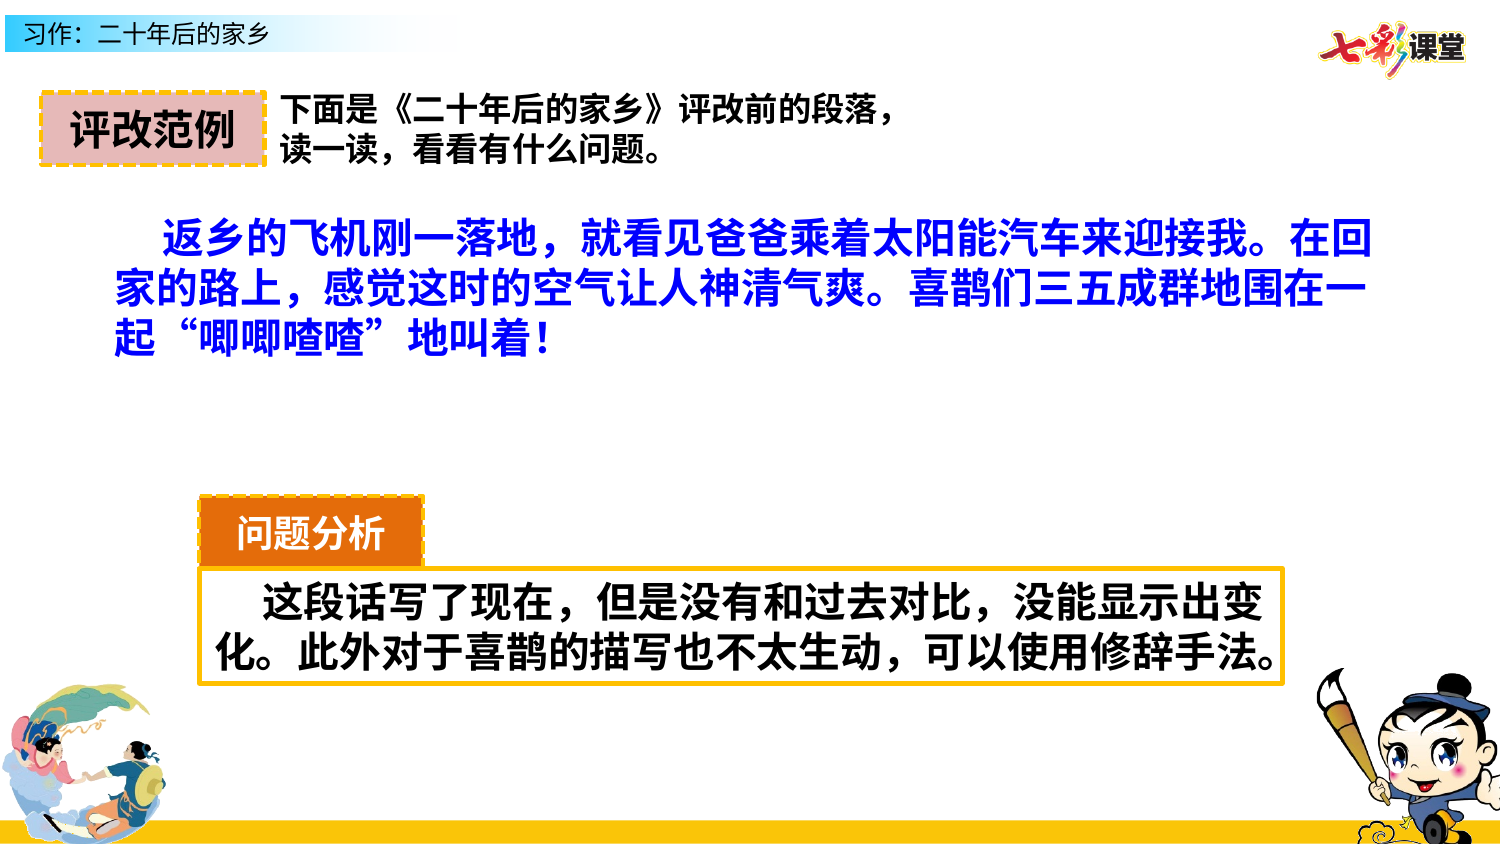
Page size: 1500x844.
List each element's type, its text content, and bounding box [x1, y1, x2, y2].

text_box 评改范例 [39, 90, 264, 167]
picture [1316, 20, 1468, 80]
text_box 问题分析 [197, 494, 425, 571]
picture [0, 667, 187, 844]
text_box 下面是《二十年后的家乡》评改前的段落， 读一读，看看有什么问题。 [264, 80, 1377, 176]
picture [1316, 668, 1500, 844]
text_box 返乡的飞机刚一落地，就看见爸爸乘着太阳能汽车来迎接我。在回家的路上，感觉这时的空气让人神清气爽。喜鹊们三五成群地围在一起“唧唧喳喳”地叫着！ [100, 204, 1420, 370]
text_box 这段话写了现在，但是没有和过去对比，没能显示出变化。此外对于喜鹊的描写也不太生动，可以使用修辞手法。 [199, 568, 1283, 684]
